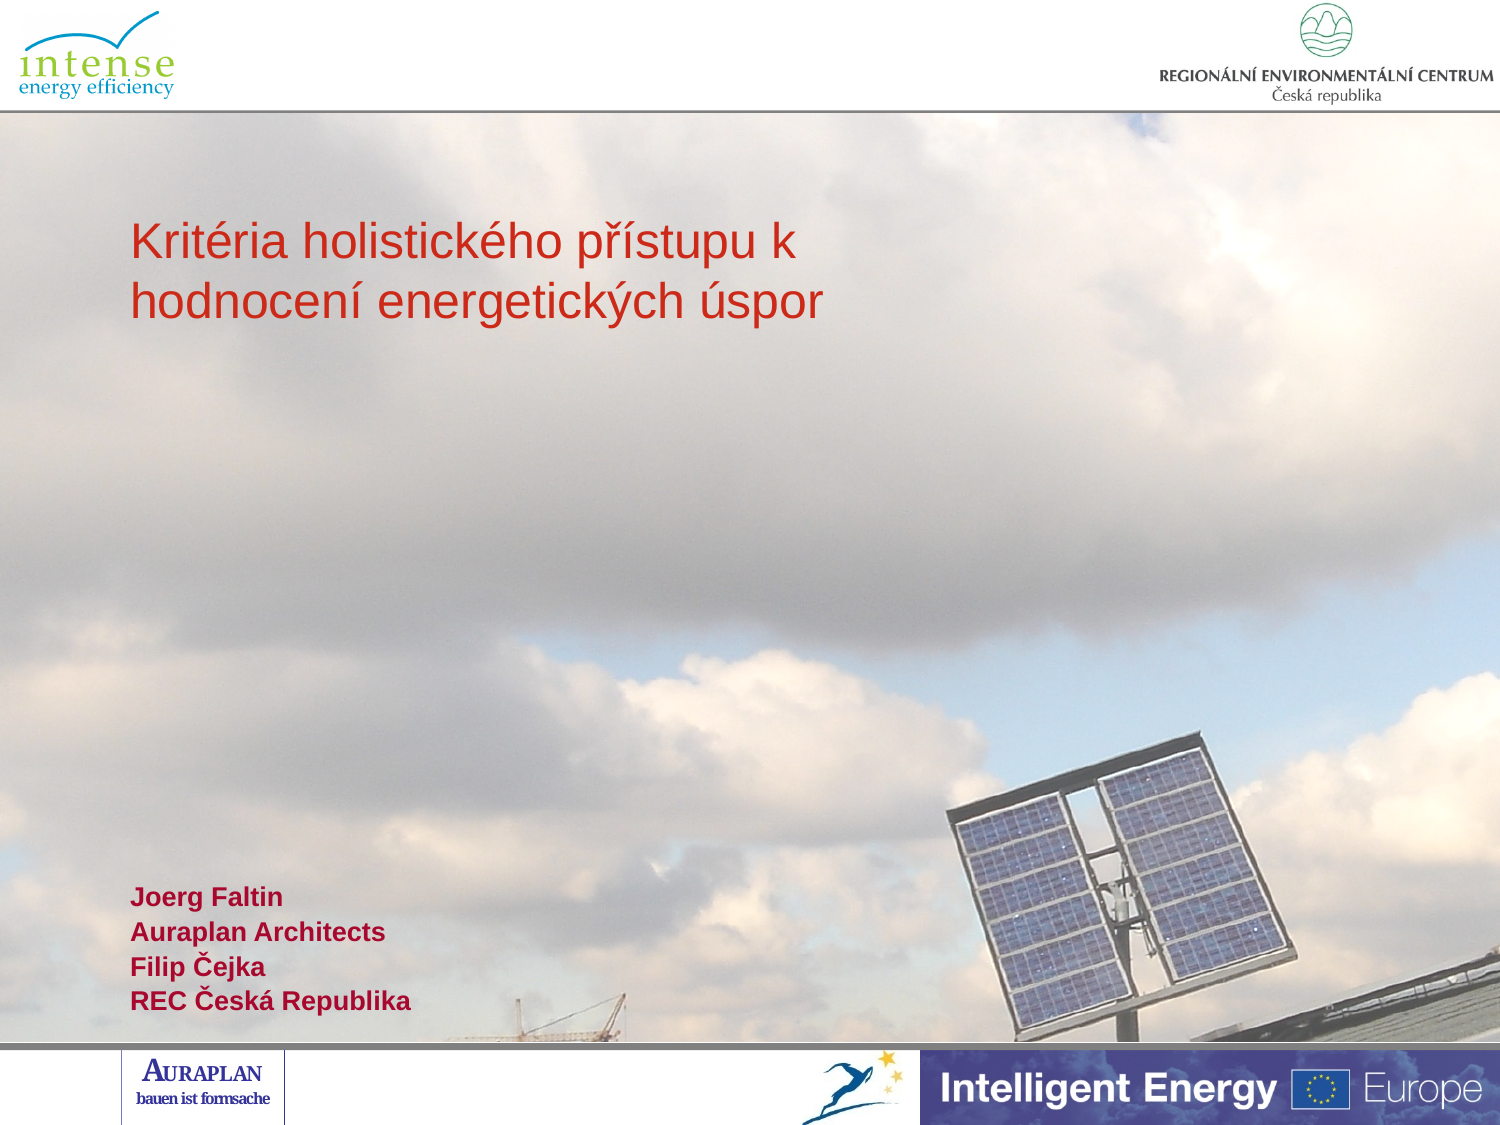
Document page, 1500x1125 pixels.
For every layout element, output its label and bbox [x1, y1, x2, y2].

picture [920, 1051, 1500, 1125]
picture [19, 11, 174, 99]
list [0, 113, 1500, 1042]
picture [1160, 2, 1494, 105]
picture [802, 1051, 903, 1125]
